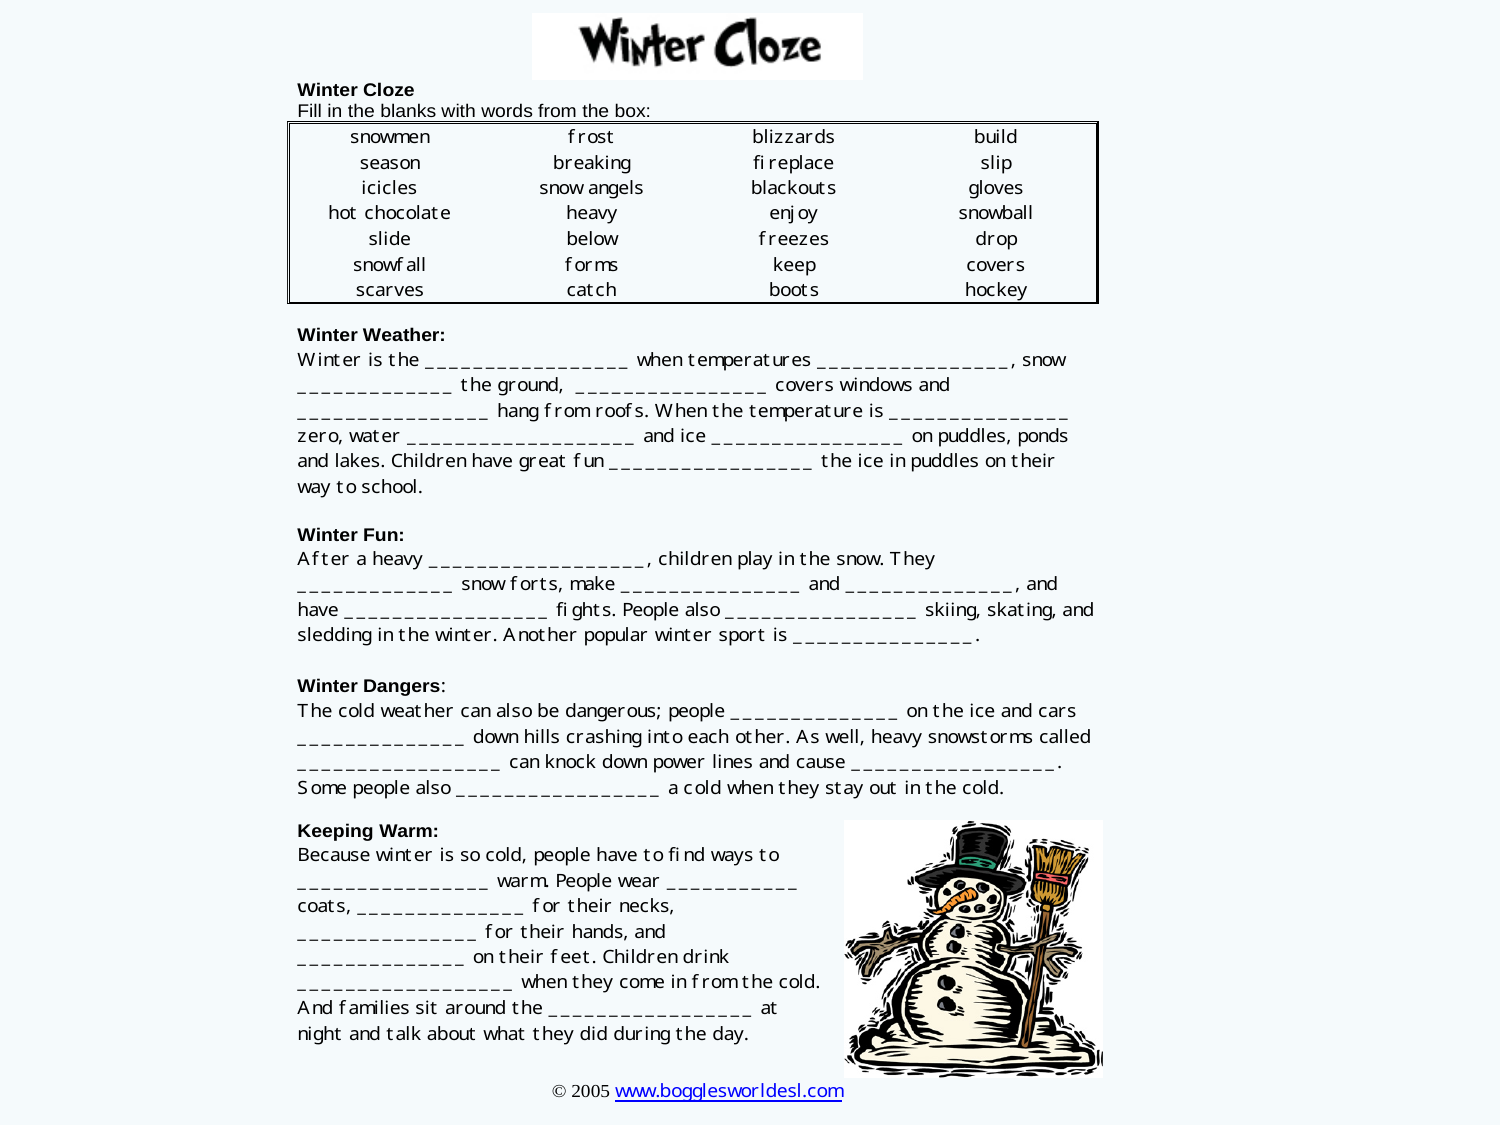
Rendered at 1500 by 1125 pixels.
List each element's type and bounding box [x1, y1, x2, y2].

text_box [287, 12, 1113, 1104]
